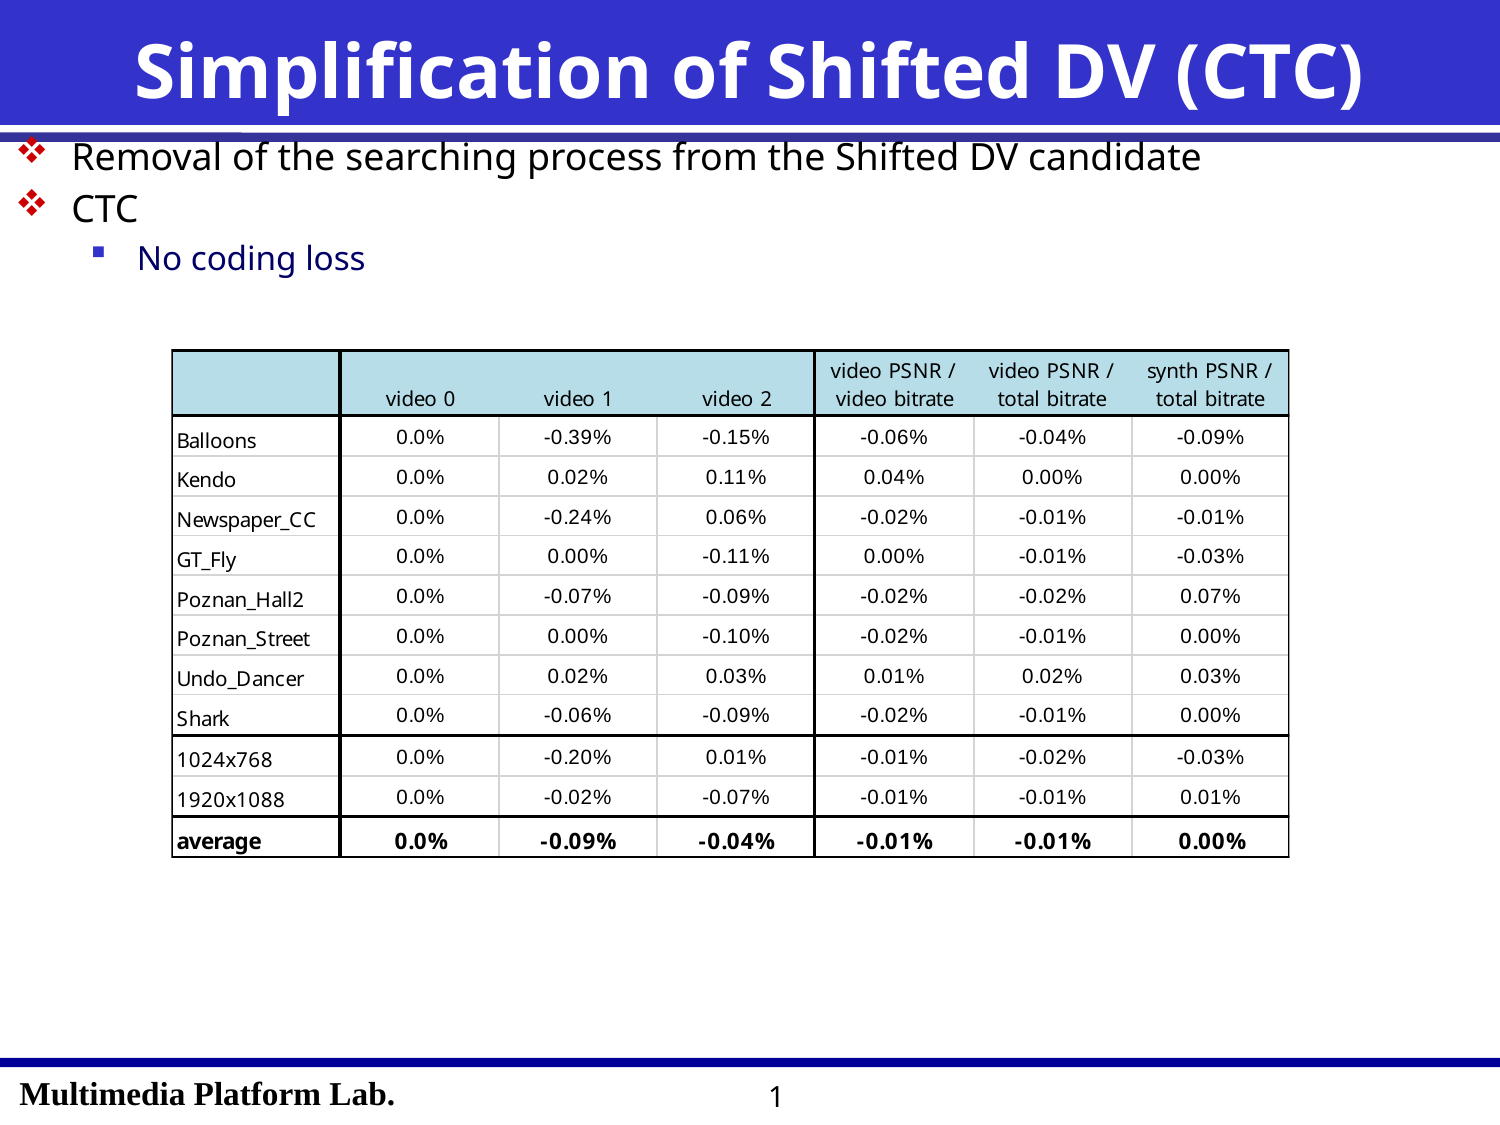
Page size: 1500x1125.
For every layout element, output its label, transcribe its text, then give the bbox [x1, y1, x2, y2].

slide_number 1 [662, 1070, 801, 1121]
list Removal of the searching process from the Shifted DV candidate CTC No coding loss [0, 125, 1500, 1038]
title Simplification of Shifted DV (CTC) [0, 12, 1500, 125]
picture [171, 349, 1292, 860]
